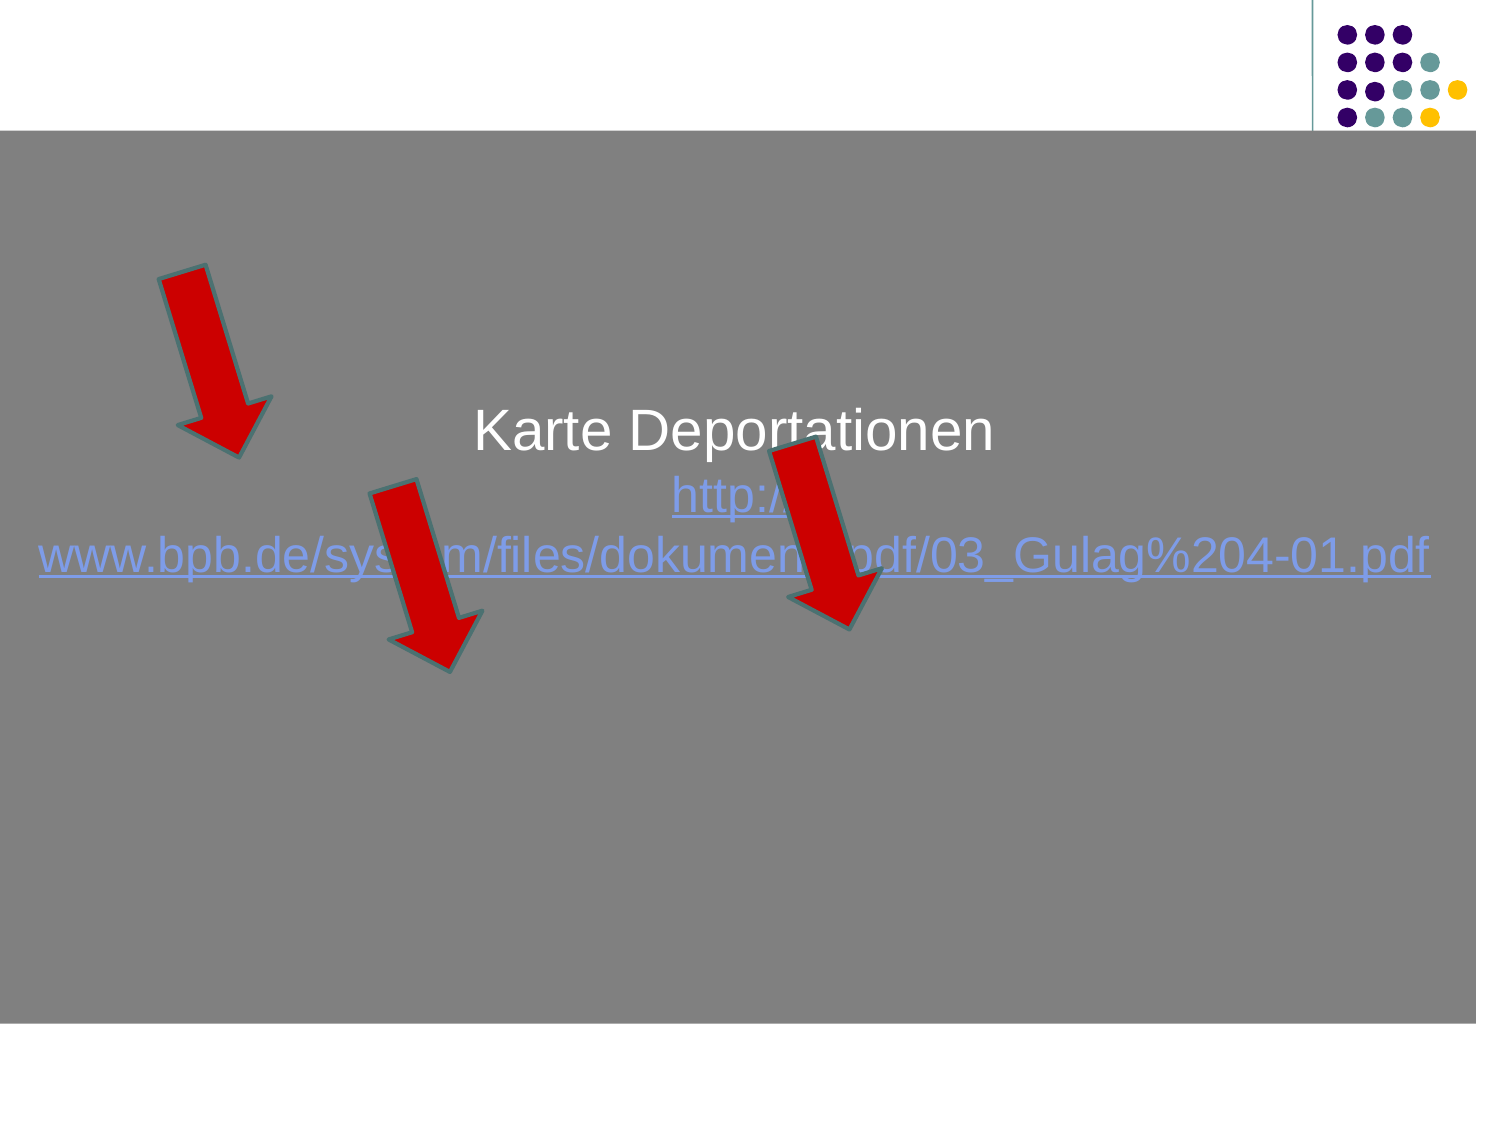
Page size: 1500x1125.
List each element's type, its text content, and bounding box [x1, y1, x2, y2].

text_box Karte Deportationen http://www.bpb.de/system/files/dokument_pdf/03_Gulag%204-01.pdf [0, 130, 1476, 1024]
text_box [156, 262, 274, 460]
text_box [767, 434, 884, 632]
list [74, 281, 1426, 1006]
text_box [367, 477, 485, 674]
